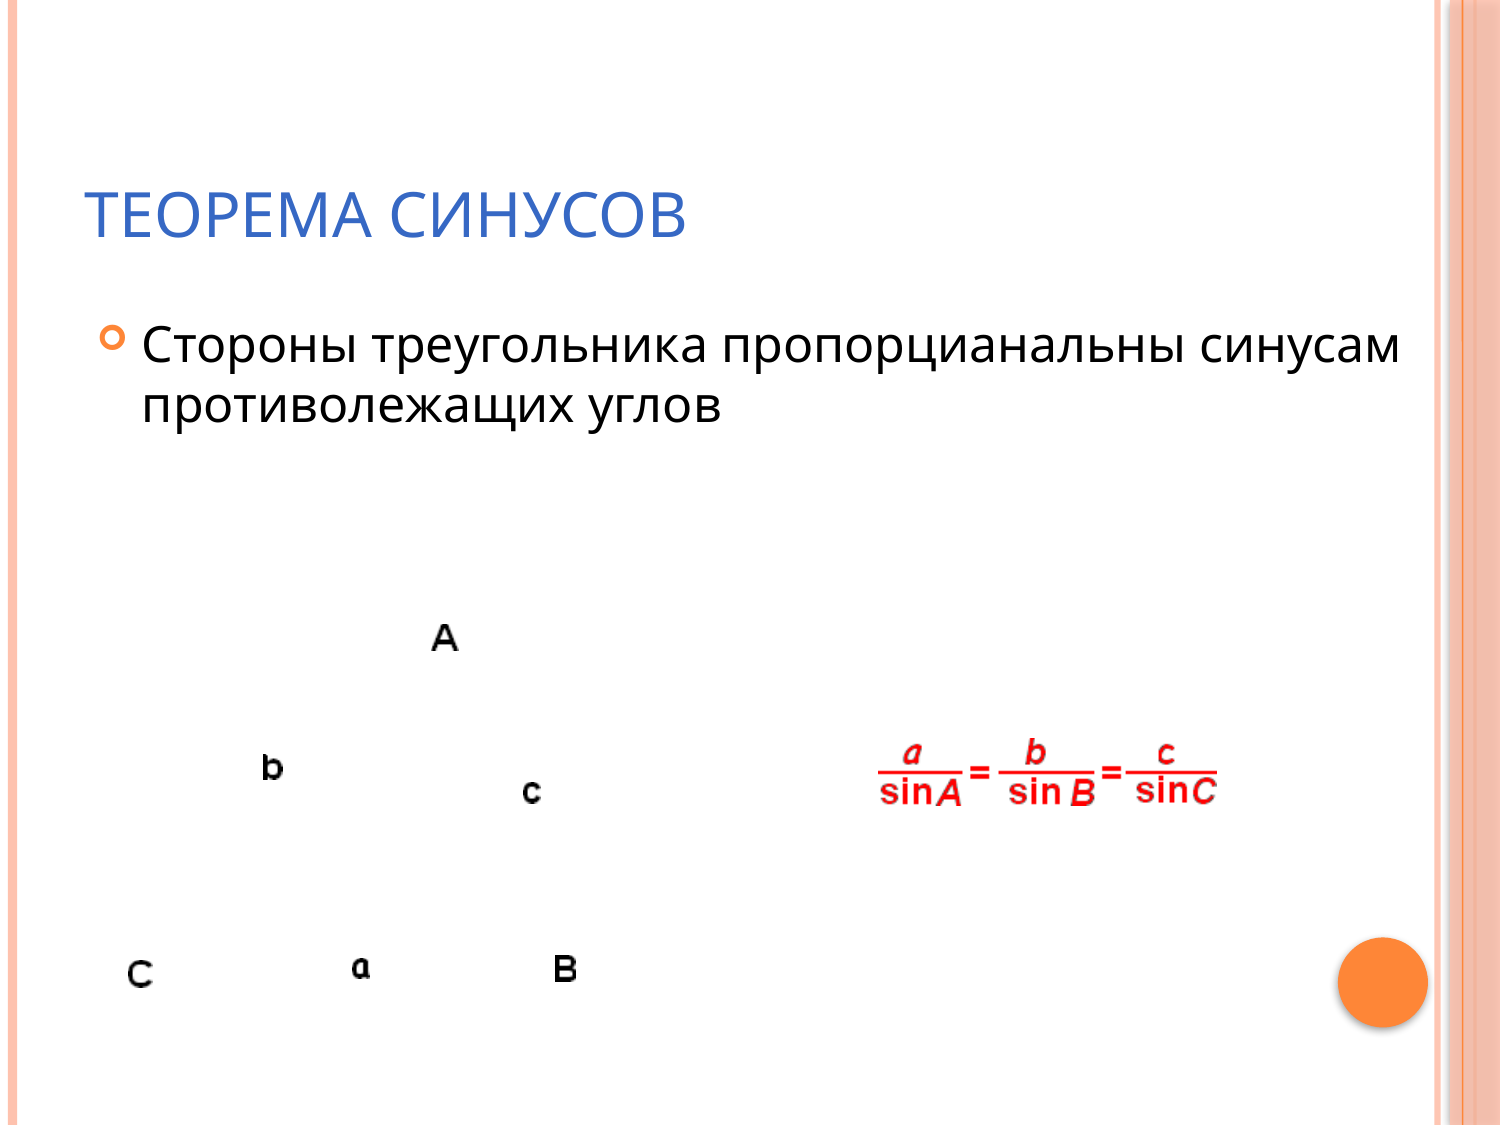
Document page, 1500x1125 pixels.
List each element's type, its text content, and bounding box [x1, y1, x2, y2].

picture [878, 737, 1217, 806]
picture [140, 623, 587, 924]
picture [352, 957, 371, 980]
picture [554, 954, 576, 983]
picture [128, 960, 153, 988]
title Теорема синусов [70, 70, 1421, 258]
list Стороны треугольника пропорцианальны синусам противолежащих углов [82, 304, 1432, 1048]
